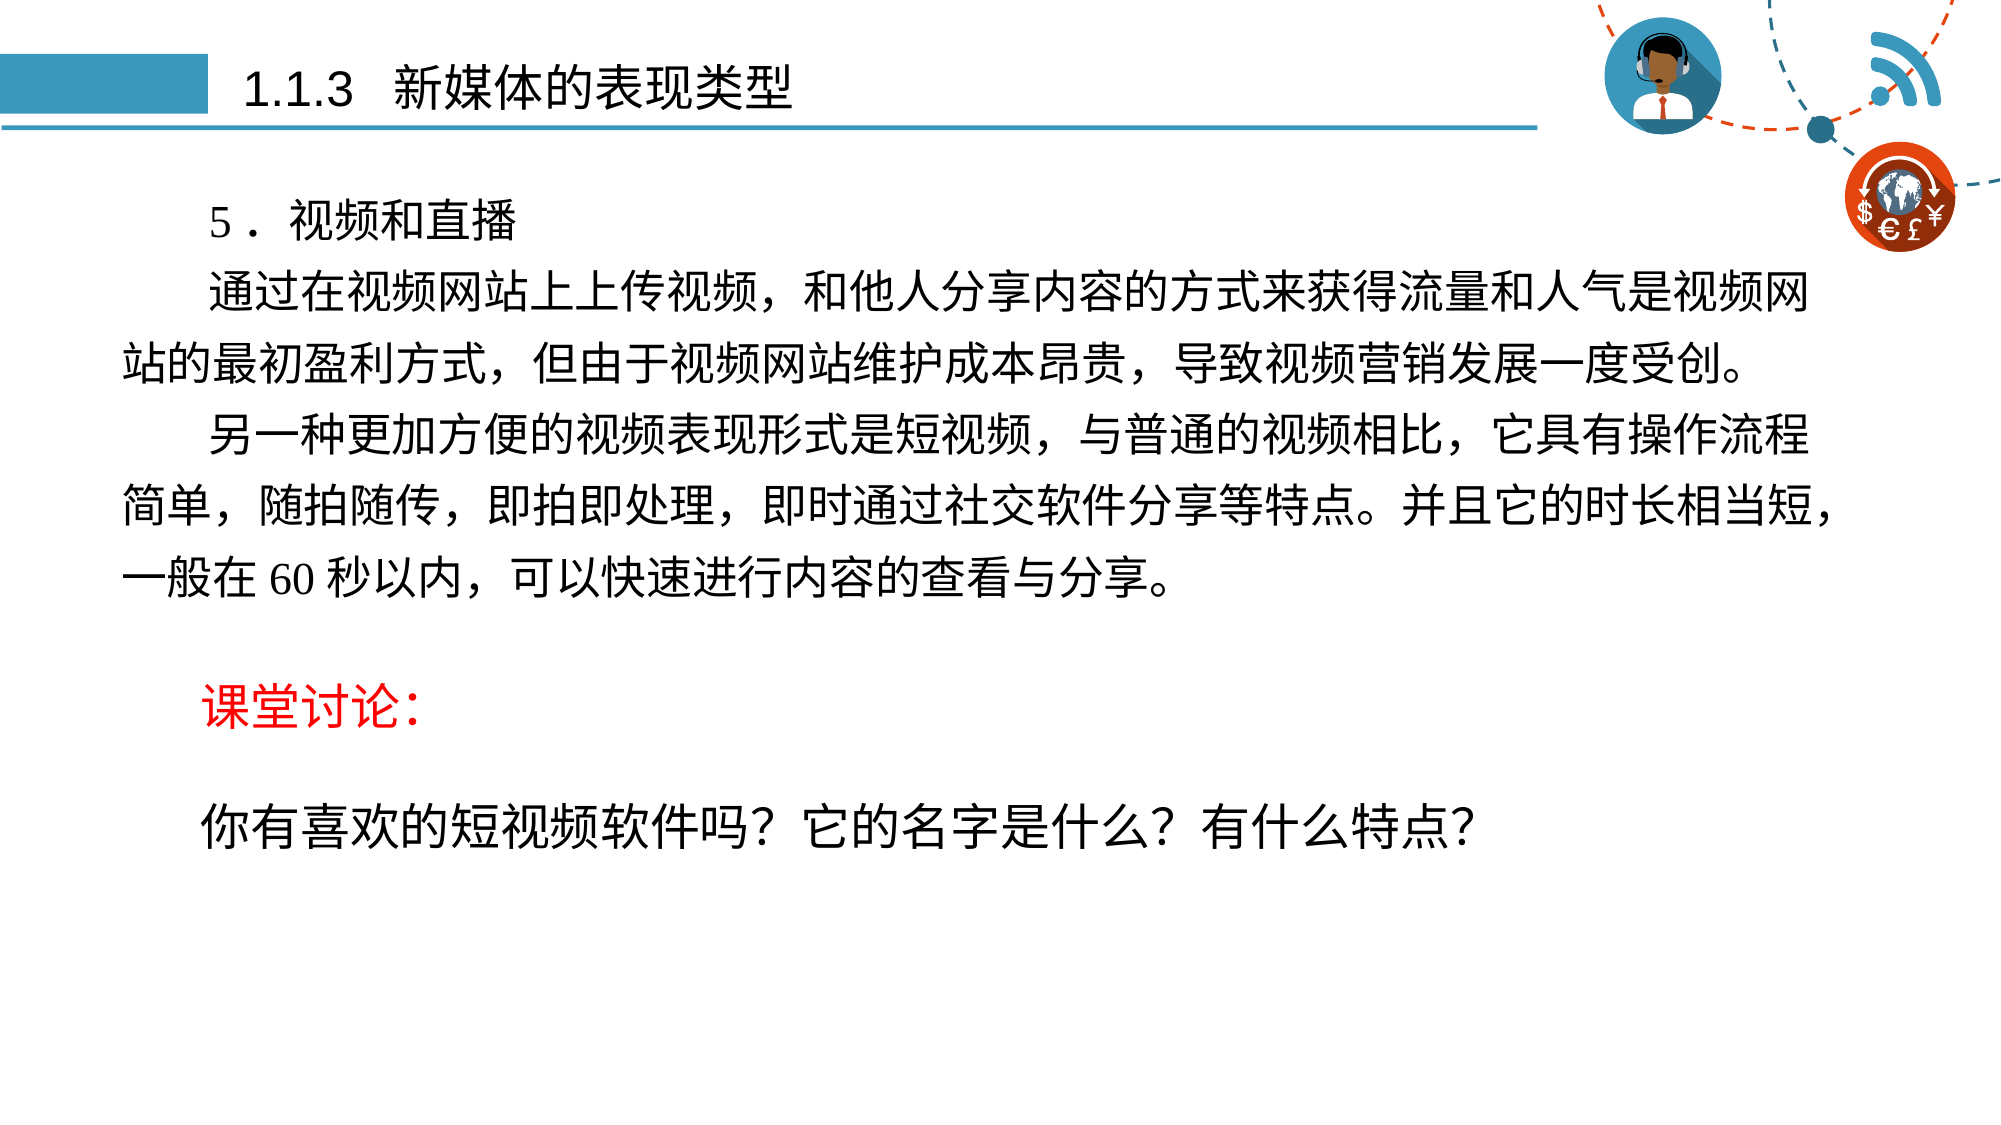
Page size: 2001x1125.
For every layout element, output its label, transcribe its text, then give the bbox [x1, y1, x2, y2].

title 1.1.3 新媒体的表现类型 [222, 55, 1863, 127]
list 5．视频和直播 通过在视频网站上上传视频，和他人分享内容的方式来获得流量和人气是视频网站的最初盈利方式，但由于视频网站维护成本昂贵，导致视频营销发展一度受创。 另一种更加方便的视频表现形式是短视频，与普通的视频相比，它具有操作流程简单，随拍随传，即拍即处理，即时通过社交软件分享等特点。并且它的时长相当短，一般在60秒以内，可以快速进行内容的查看与分享。 [100, 164, 1840, 649]
text_box 课堂讨论： 你有喜欢的短视频软件吗？它的名字是什么？有什么特点？ [185, 668, 1704, 923]
